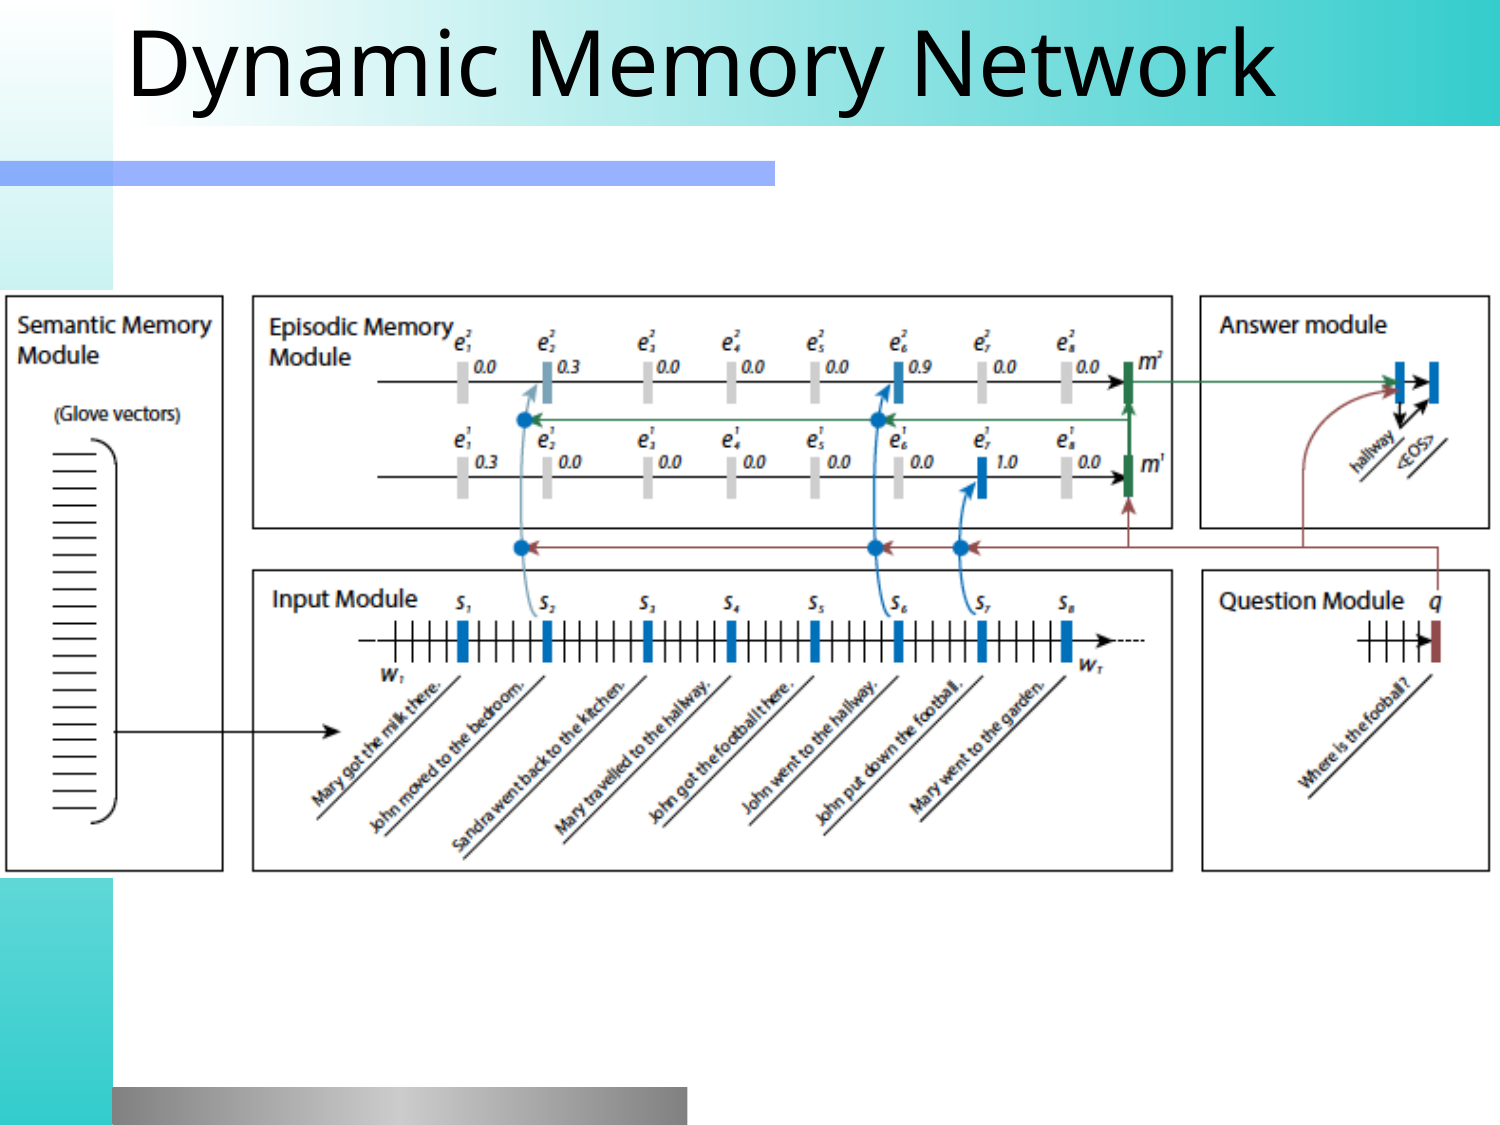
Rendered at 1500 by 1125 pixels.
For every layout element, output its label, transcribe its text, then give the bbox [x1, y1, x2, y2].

title Dynamic Memory Network [110, 0, 1386, 121]
picture [0, 290, 1500, 878]
